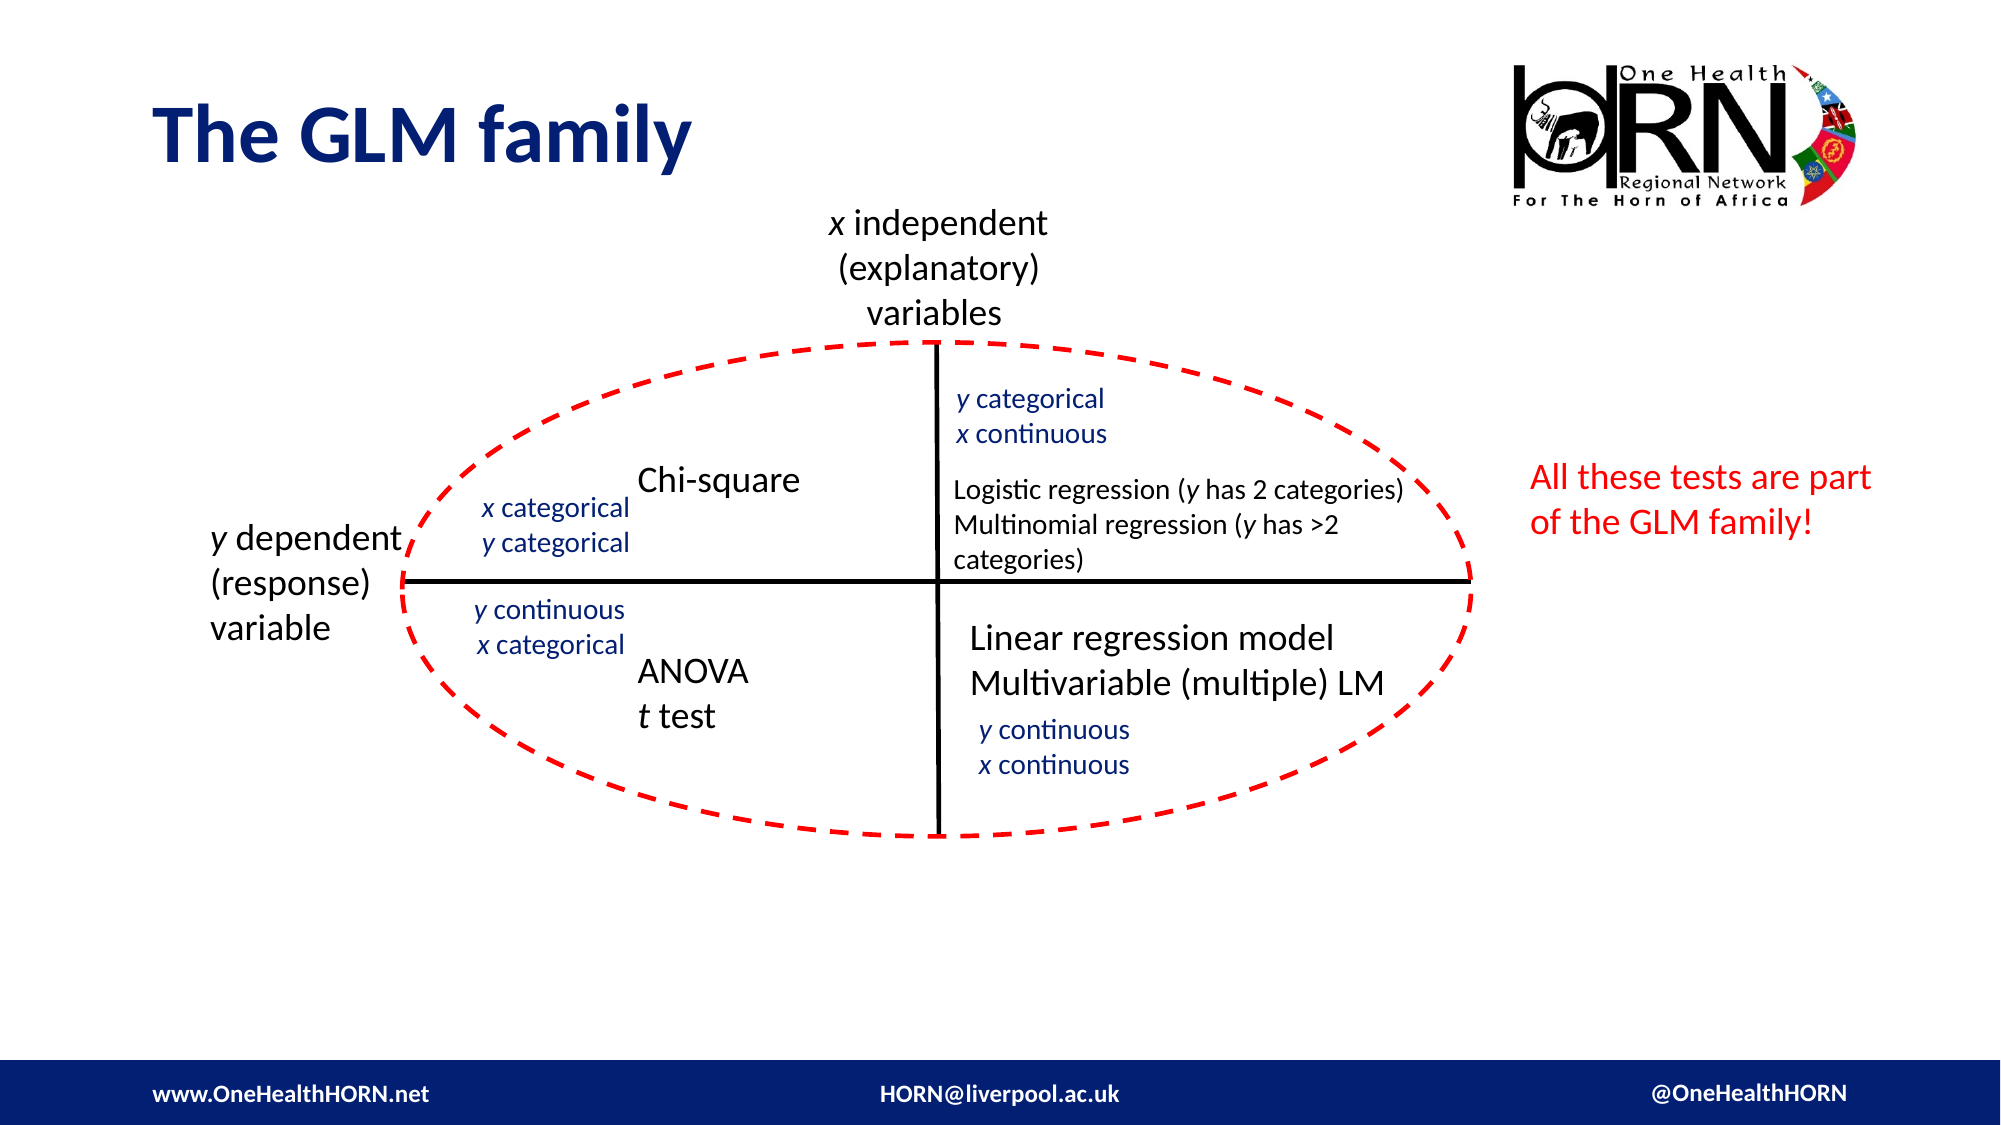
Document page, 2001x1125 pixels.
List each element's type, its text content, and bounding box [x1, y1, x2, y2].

text_box Chi-square [622, 447, 850, 508]
text_box x independent (explanatory) variables [766, 190, 1112, 341]
text_box y continuous x categorical [217, 583, 429, 668]
picture [1507, 59, 1863, 213]
text_box ANOVA t test [622, 638, 912, 744]
text_box [401, 341, 1472, 838]
text_box y continuous x continuous [964, 702, 1195, 788]
text_box Logistic regression (y has 2 categories) Multinomial regression (y has >2 categories) [939, 463, 1472, 583]
text_box Linear regression model Multivariable (multiple) LM [955, 605, 1455, 711]
text_box All these tests are part of the GLM family! [1515, 444, 1895, 550]
title The GLM family [137, 59, 1471, 213]
text_box y dependent (response) variable [195, 506, 431, 656]
